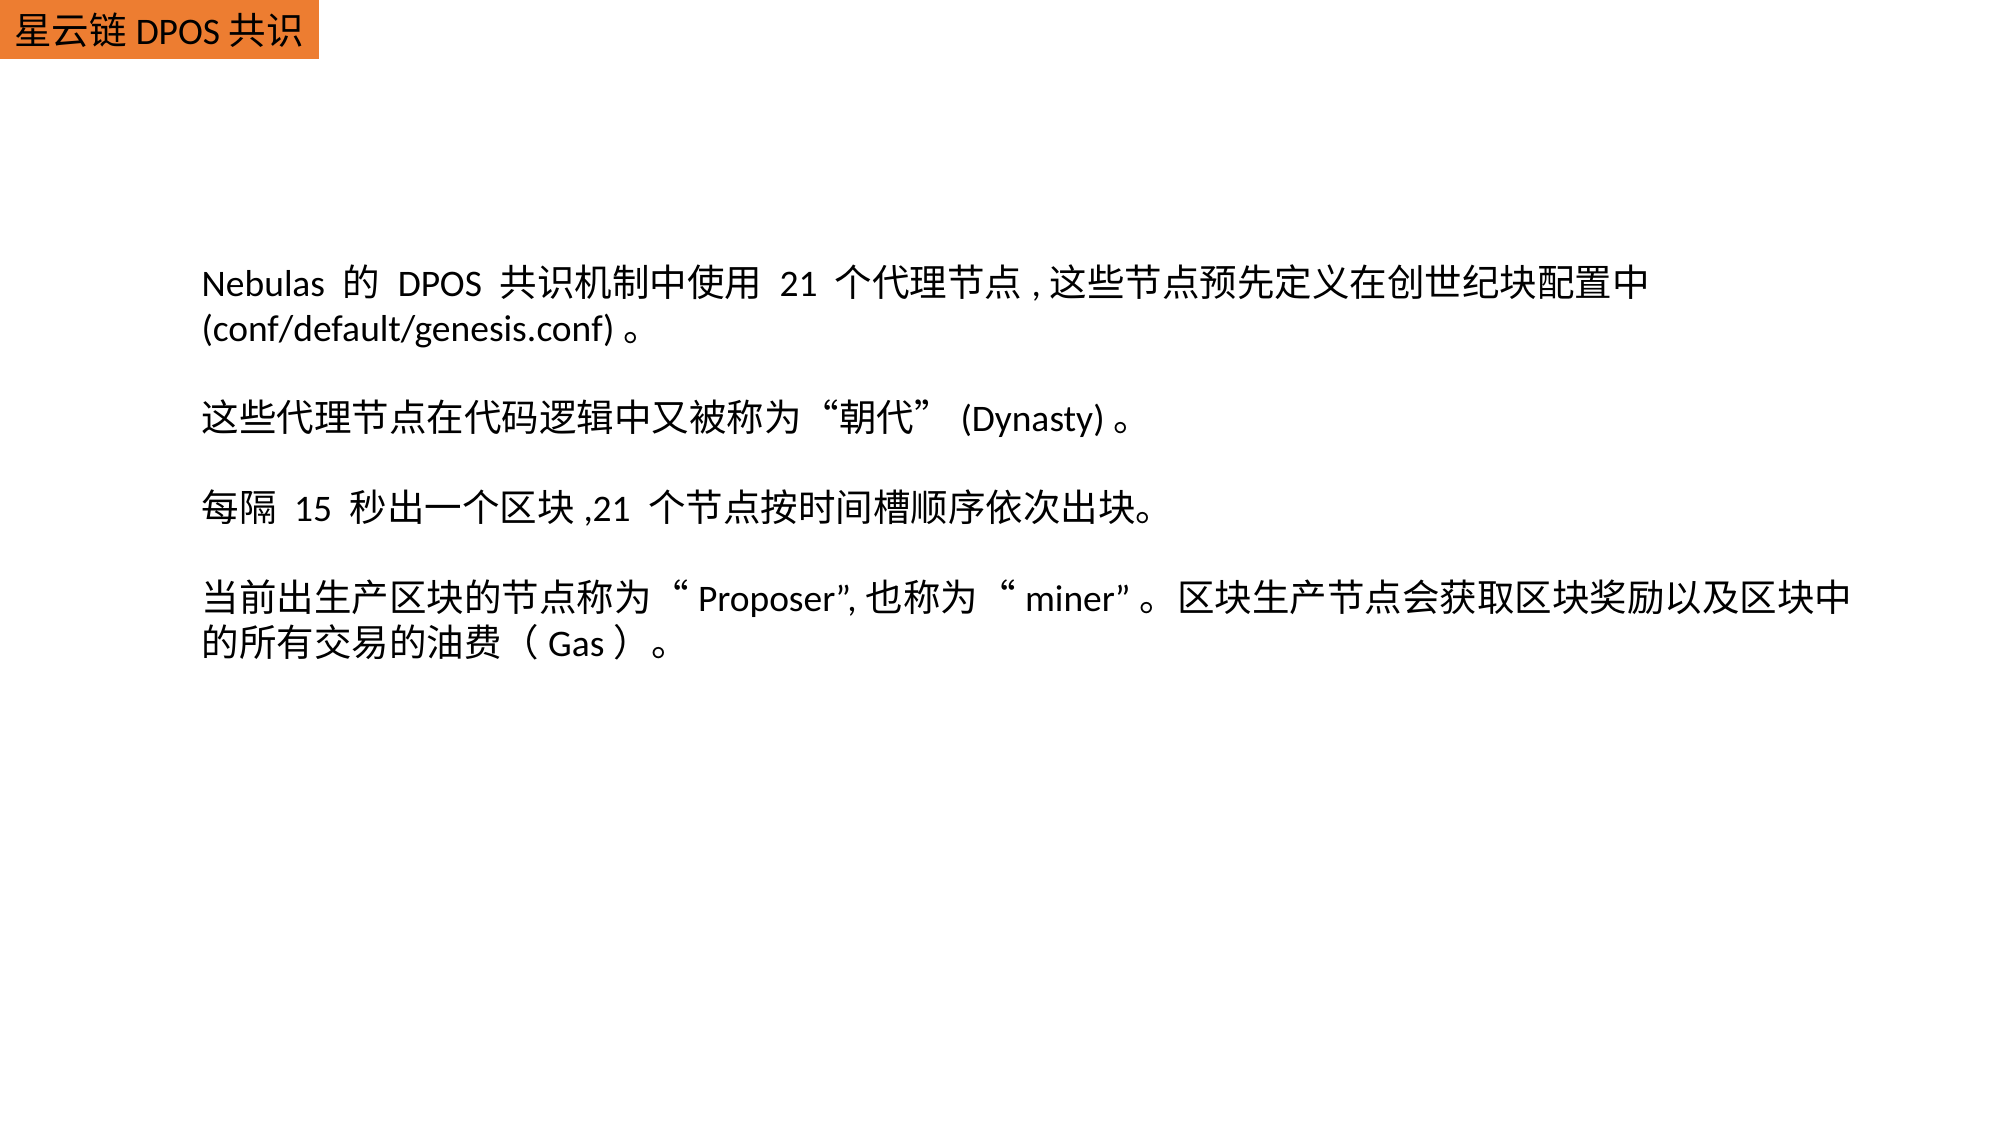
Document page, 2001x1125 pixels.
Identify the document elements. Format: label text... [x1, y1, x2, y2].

text_box 星云链DPOS共识 [0, 0, 319, 59]
text_box Nebulas 的 DPOS 共识机制中使用 21 个代理节点,这些节点预先定义在创世纪块配置中 (conf/default/genesis.conf)。 这些代理节点在代码逻辑中又被称为“朝代”(Dynasty)。 每隔 15 秒出一个区块,21 个节点按时间槽顺序依次出块。 当前出生产区块的节点称为“Proposer”,也称为“miner”。区块生产节点会获取区块奖励以及区块中的所有交易的油费（Gas）。 [186, 251, 1879, 672]
